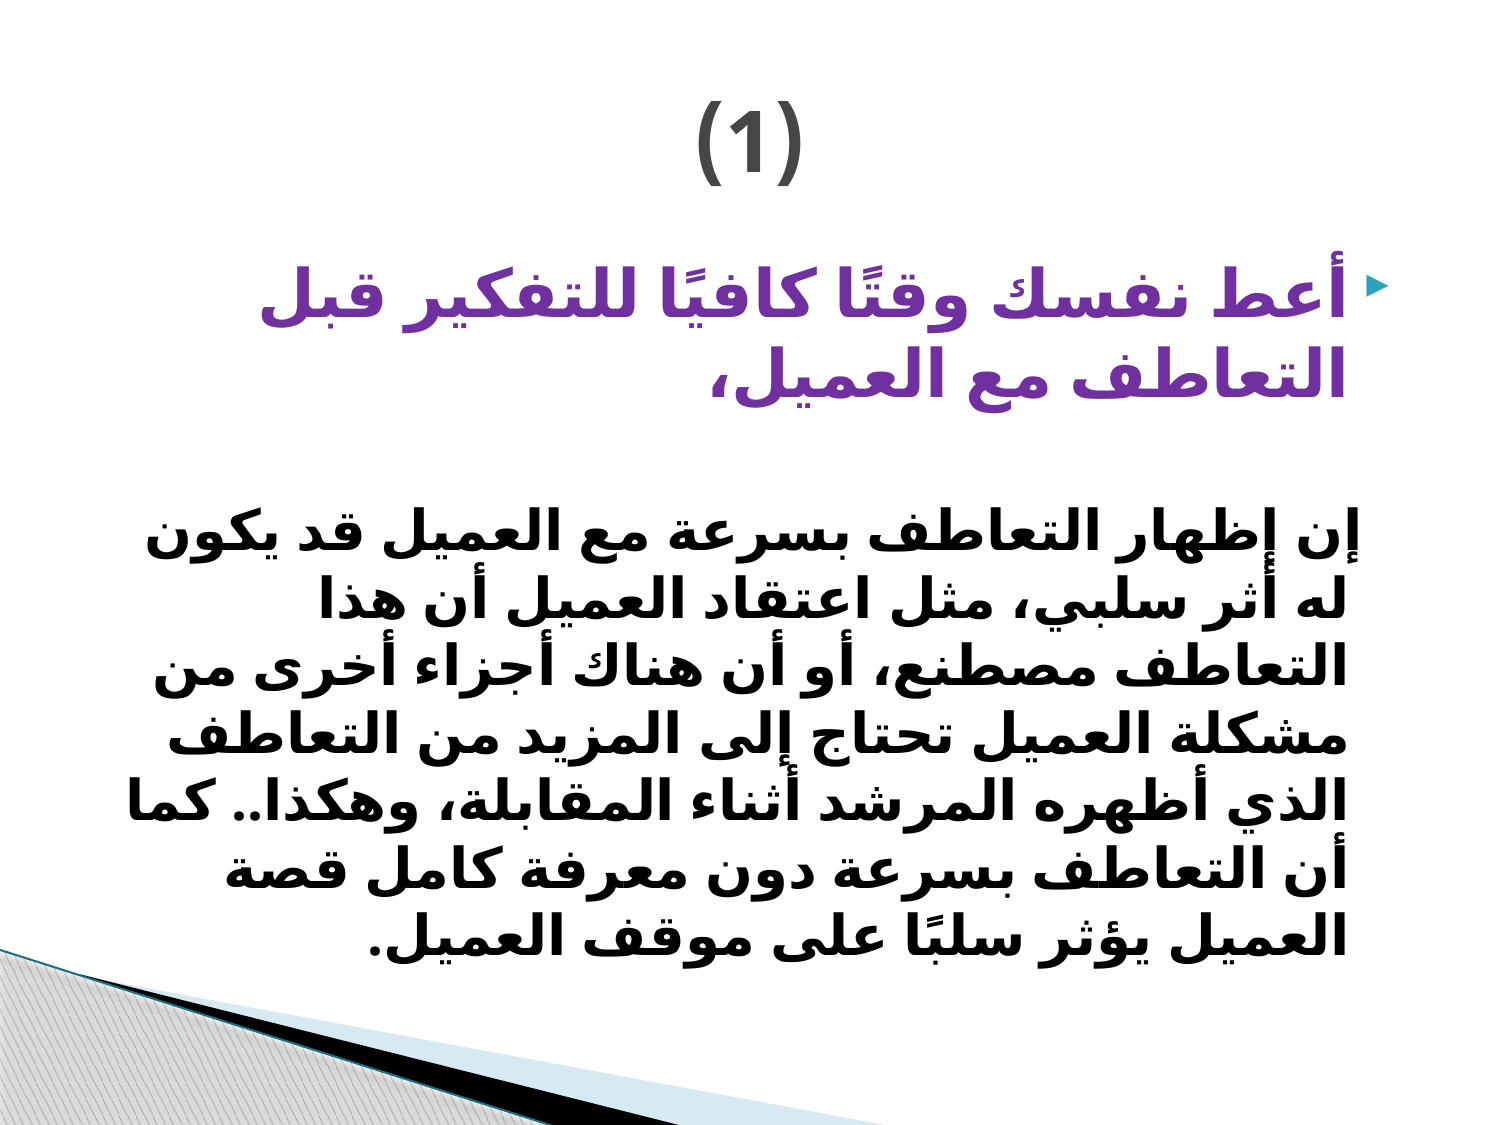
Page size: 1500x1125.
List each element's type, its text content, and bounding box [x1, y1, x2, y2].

list أعط نفسك وقتًا كافيًا للتفكير قبل التعاطف مع العميل، إن إظهار التعاطف بسرعة مع العميل قد يكون له أثر سلبي، مثل اعتقاد العميل أن هذا التعاطف مصطنع، أو أن هناك أجزاء أخرى من مشكلة العميل تحتاج إلى المزيد من التعاطف الذي أظهره المرشد أثناء المقابلة، وهكذا.. كما أن التعاطف بسرعة دون معرفة كامل قصة العميل يؤثر سلبًا على موقف العميل. [75, 243, 1425, 986]
title (1) [75, 45, 1425, 233]
